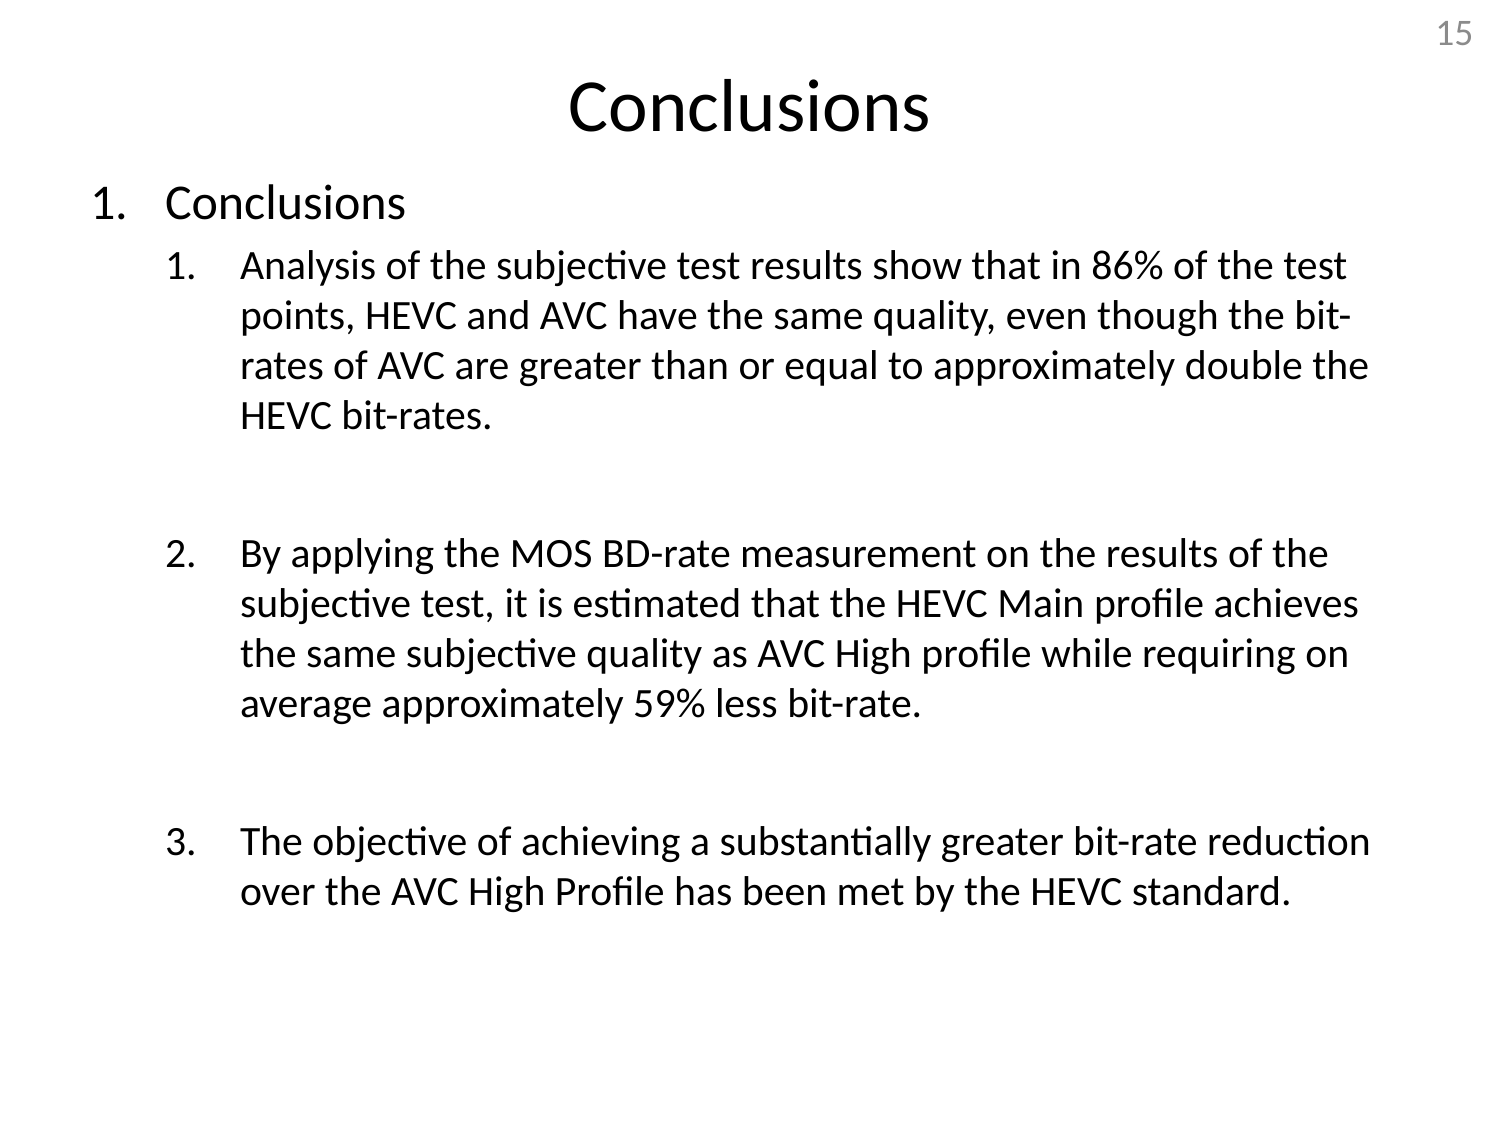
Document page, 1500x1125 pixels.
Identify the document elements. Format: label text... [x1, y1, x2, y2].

slide_number 15 [1374, 0, 1489, 60]
title Conclusions [75, 45, 1425, 158]
list Conclusions Analysis of the subjective test results show that in 86% of the test points, HEVC and AVC have the same quality, even though the bit-rates of AVC are greater than or equal to approximately double the HEVC bit-rates. By applying the MOS BD-rate measurement on the results of the subjective test, it is estimated that the HEVC Main profile achieves the same subjective quality as AVC High profile while requiring on average approximately 59% less bit-rate. The objective of achieving a substantially greater bit-rate reduction over the AVC High Profile has been met by the HEVC standard. [75, 161, 1425, 1103]
